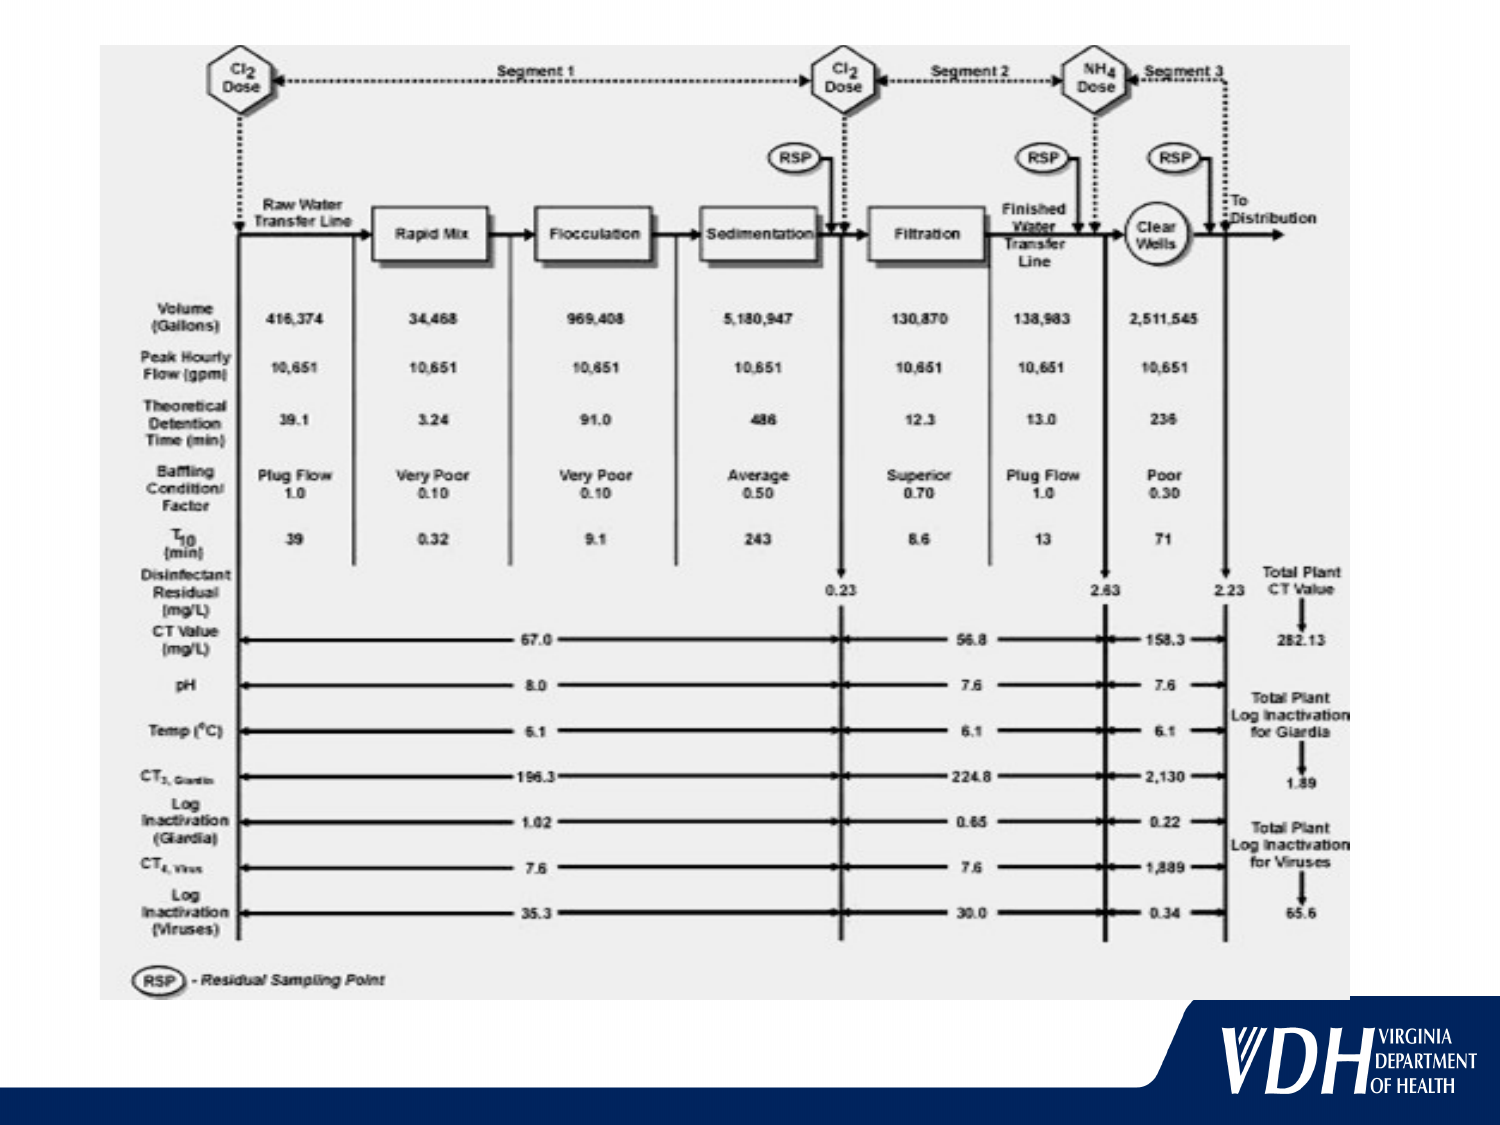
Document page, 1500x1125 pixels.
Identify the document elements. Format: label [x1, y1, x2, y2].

picture [0, 0, 1500, 1125]
text_box [99, 45, 1350, 1000]
